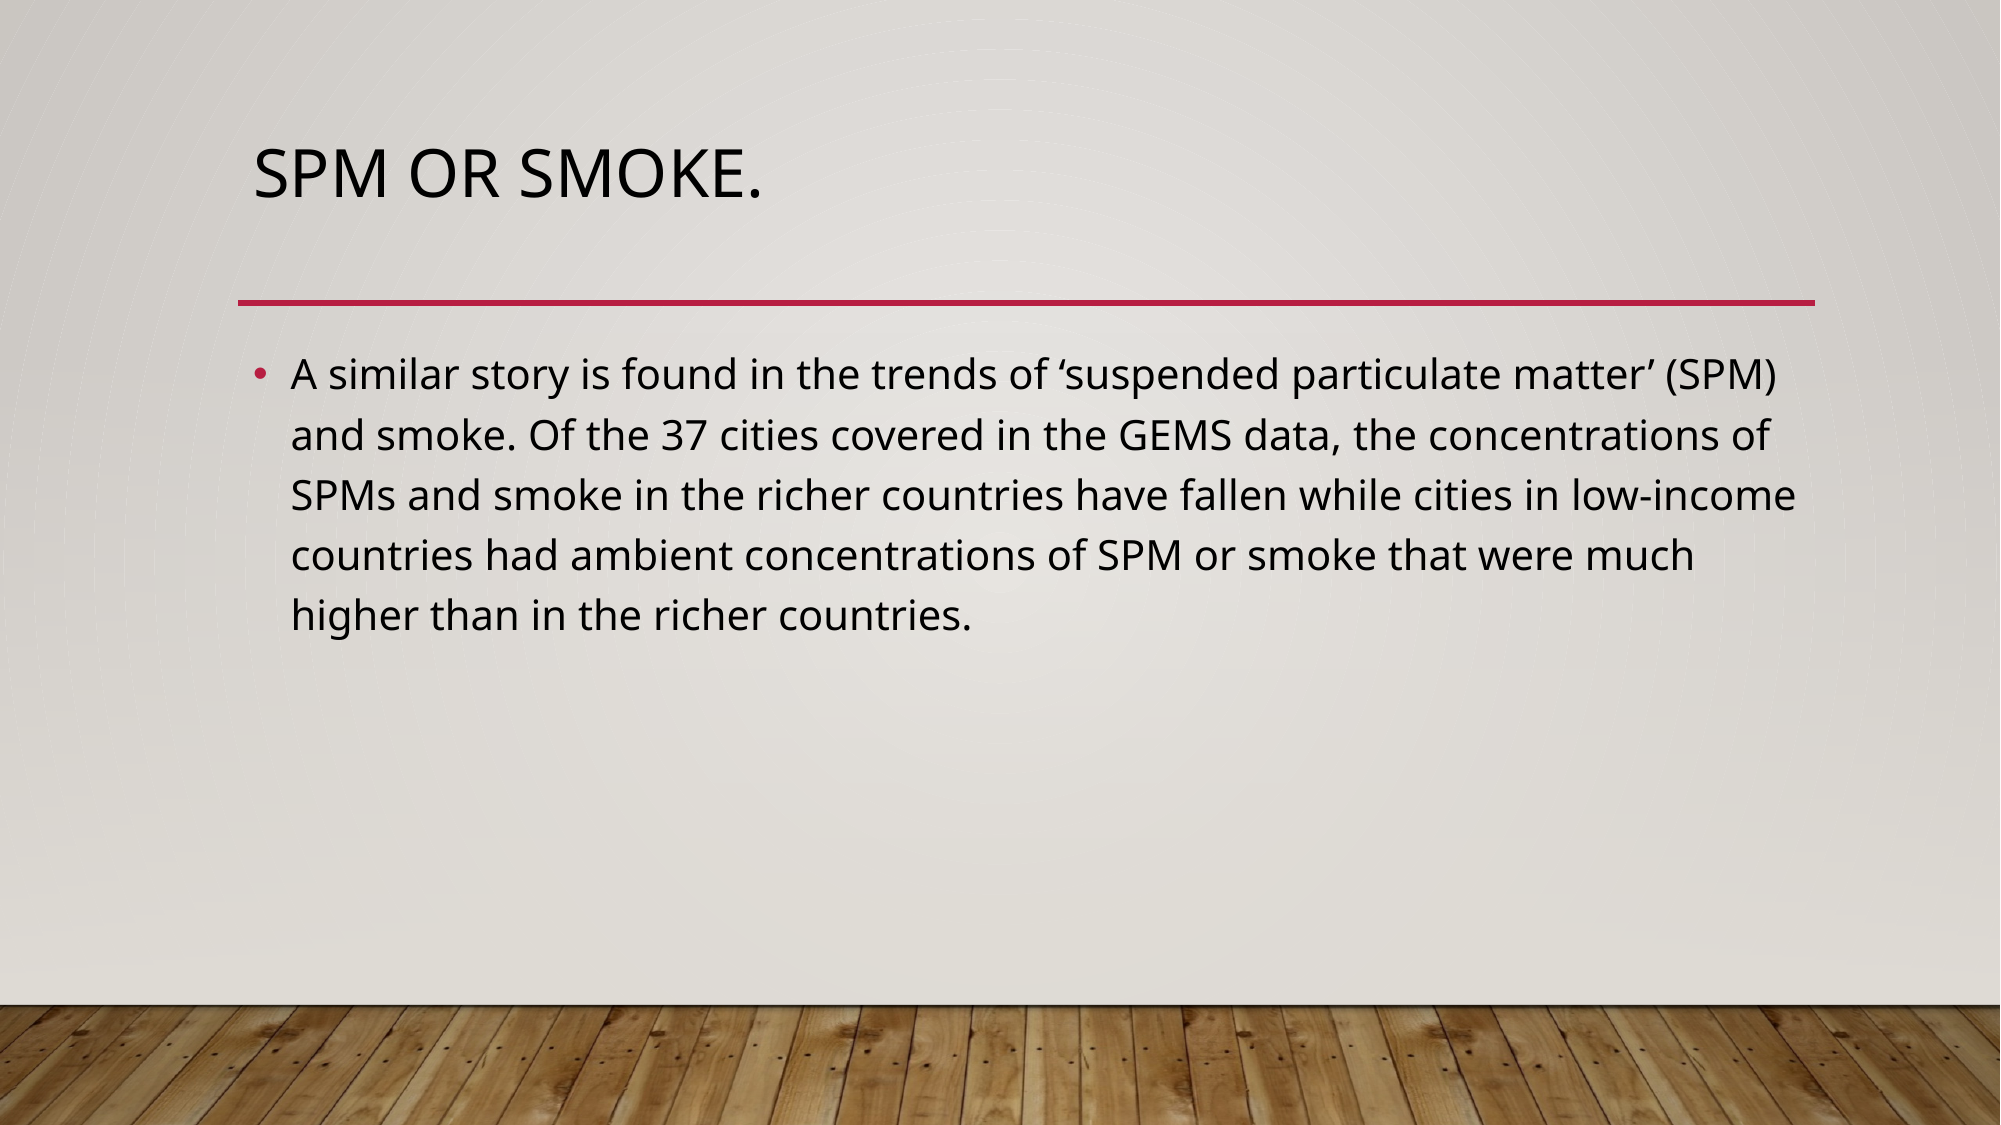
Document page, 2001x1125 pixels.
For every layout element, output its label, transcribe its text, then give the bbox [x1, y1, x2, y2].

list A similar story is found in the trends of ‘suspended particulate matter’ (SPM) and smoke. Of the 37 cities covered in the GEMS data, the concentrations of SPMs and smoke in the richer countries have fallen while cities in low-income countries had ambient concentrations of SPM or smoke that were much higher than in the richer countries. [238, 330, 1814, 897]
title SPM or Smoke. [238, 131, 1814, 305]
picture [0, 1005, 2000, 1125]
